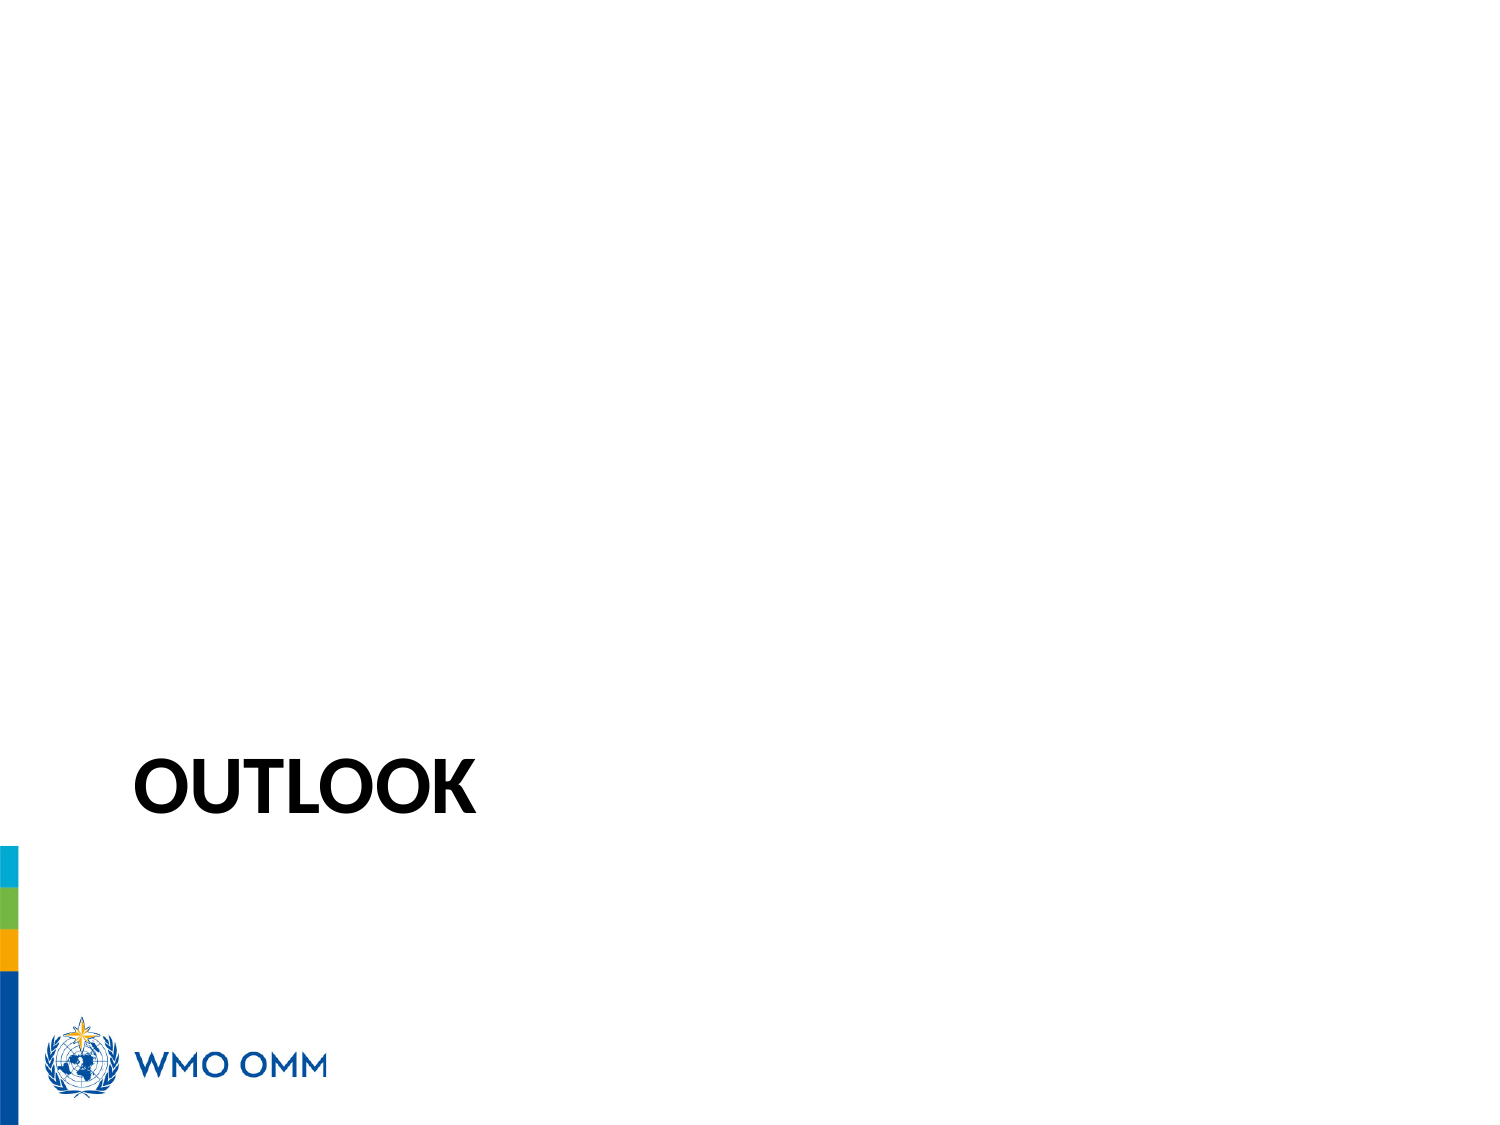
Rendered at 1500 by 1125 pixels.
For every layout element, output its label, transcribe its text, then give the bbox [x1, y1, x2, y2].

picture [0, 845, 327, 1125]
title outlook [118, 722, 1394, 947]
